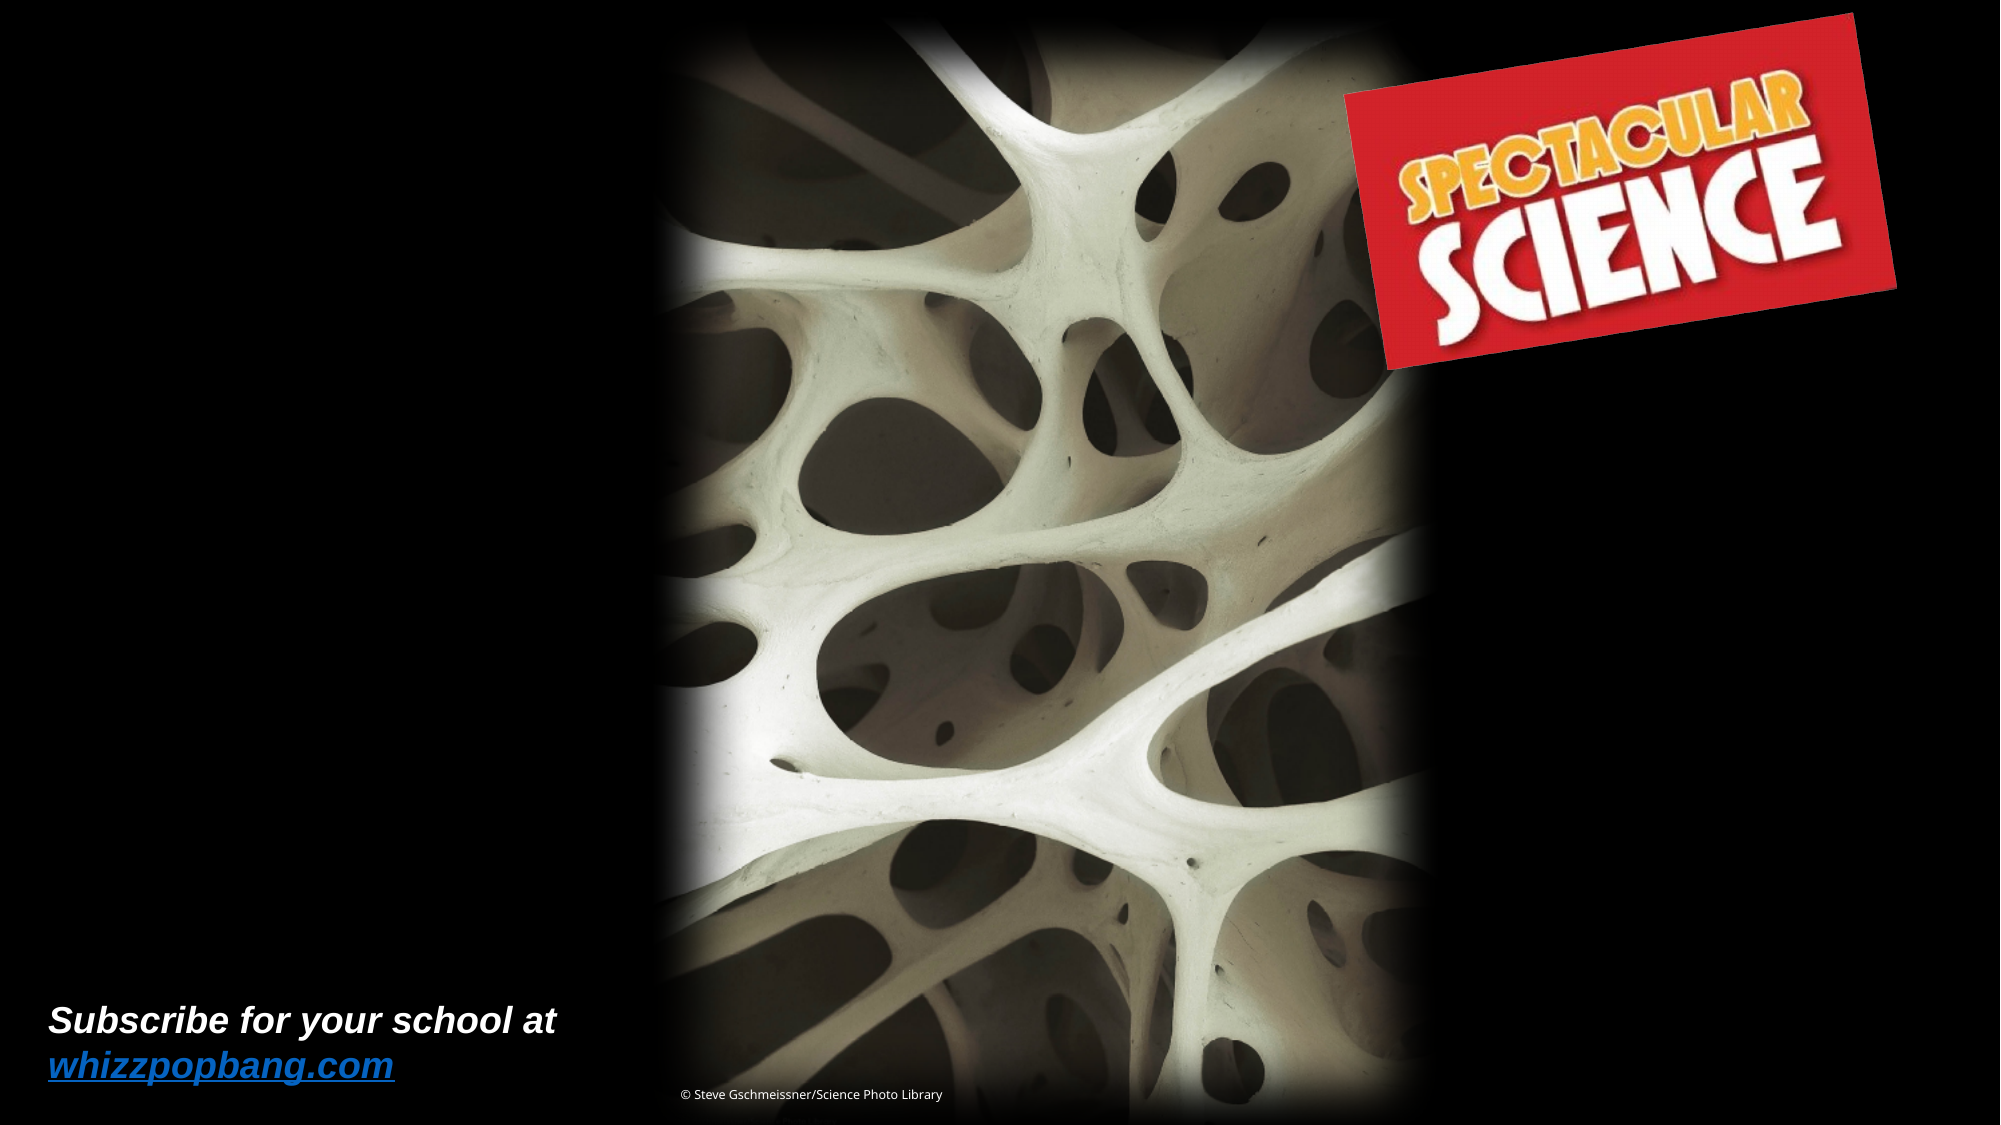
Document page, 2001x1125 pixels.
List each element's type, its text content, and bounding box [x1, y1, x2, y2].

picture [648, 12, 1896, 1125]
text_box Subscribe for your school at whizzpopbang.com [33, 988, 583, 1093]
